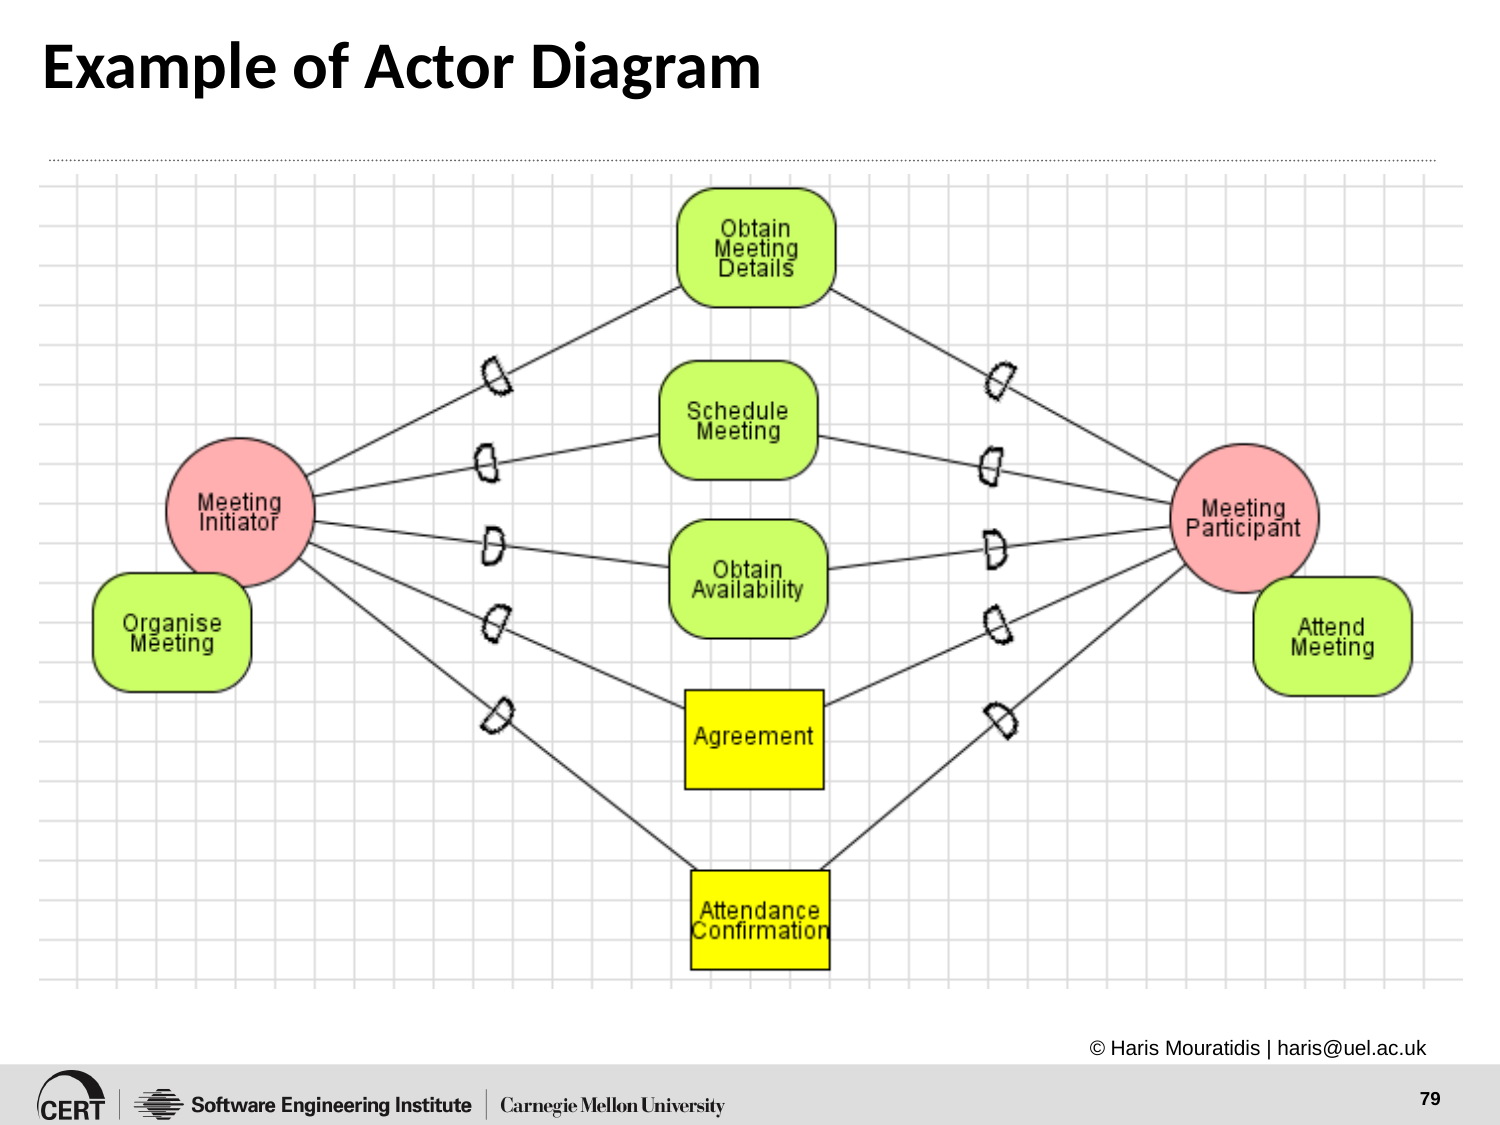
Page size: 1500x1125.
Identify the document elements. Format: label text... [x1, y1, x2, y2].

picture [37, 1069, 725, 1122]
text_box © Haris Mouratidis | haris@uel.ac.uk [1074, 1027, 1500, 1075]
picture [39, 174, 1463, 989]
title Example of Actor Diagram [42, 37, 1434, 155]
